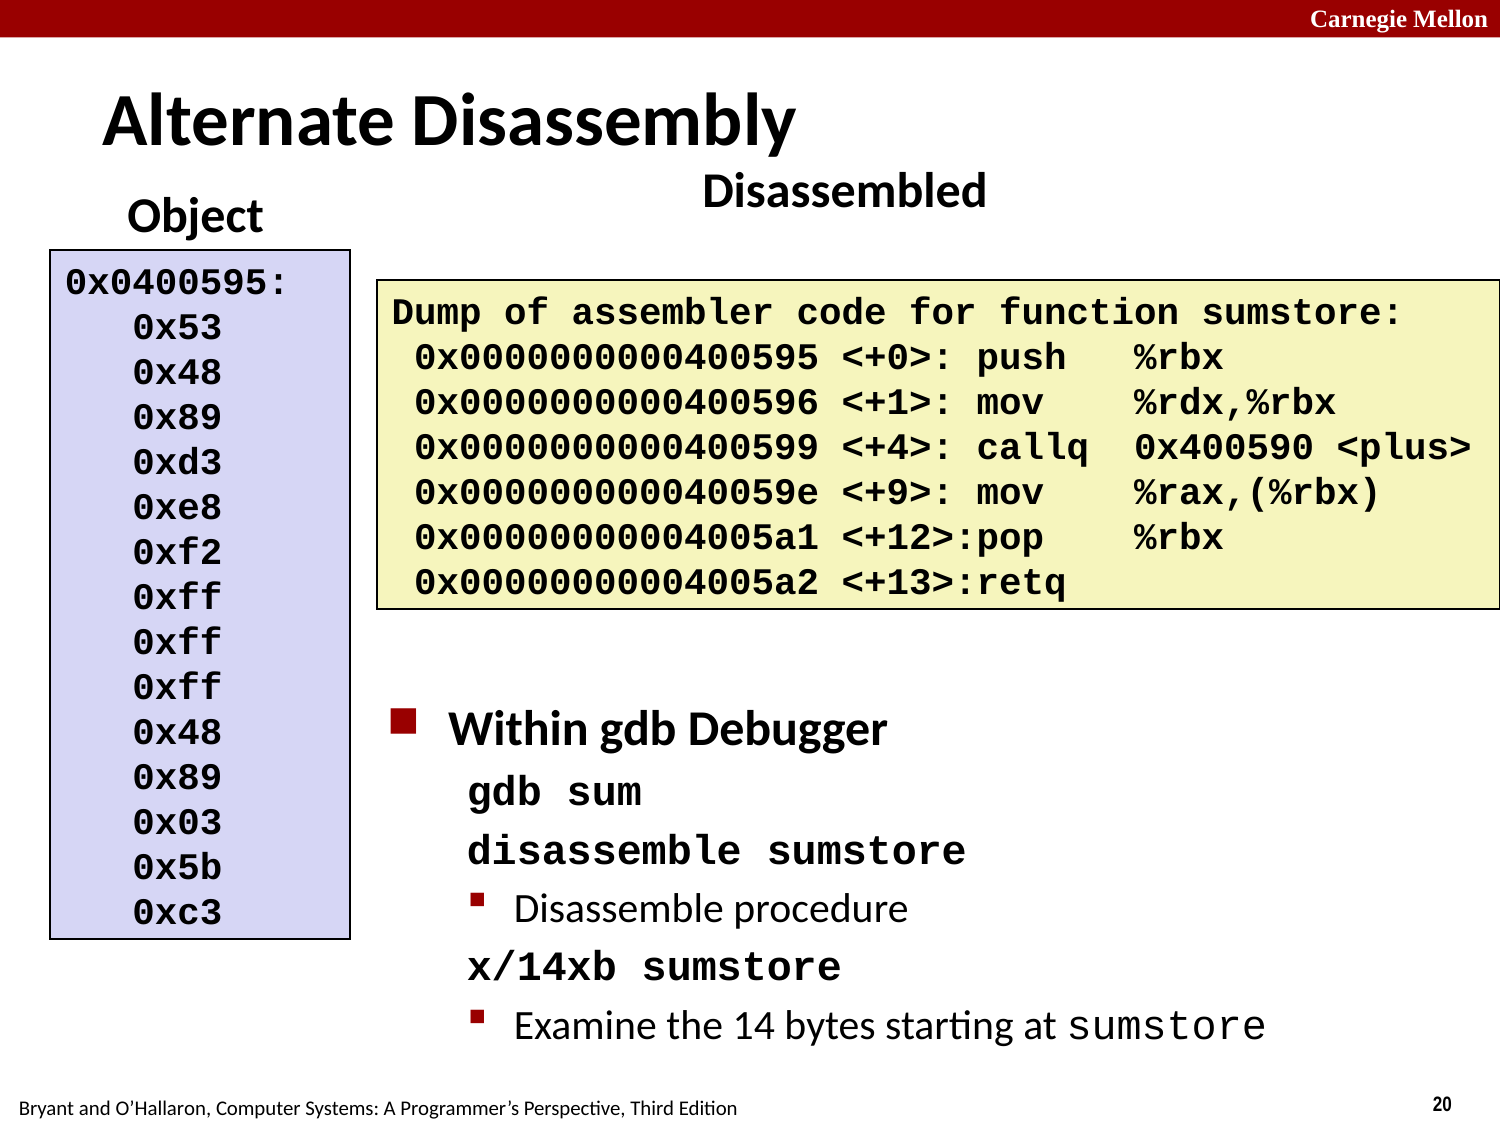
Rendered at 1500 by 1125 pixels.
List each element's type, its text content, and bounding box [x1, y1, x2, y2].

list Within gdb Debugger gdb sum disassemble sumstore Disassemble procedure x/14xb sumstore Examine the 14 bytes starting at sumstore [376, 688, 1411, 1058]
text_box Object [112, 174, 327, 243]
title Alternate Disassembly [87, 68, 1113, 163]
text_box 0x0400595: 0x53 0x48 0x89 0xd3 0xe8 0xf2 0xff 0xff 0xff 0x48 0x89 0x03 0x5b 0xc3 [49, 249, 350, 940]
text_box Dump of assembler code for function sumstore: 0x0000000000400595 <+0>: push %rbx 0x0000000000400596 <+1>: mov %rdx,%rbx 0x0000000000400599 <+4>: callq 0x400590 <plus> 0x000000000040059e <+9>: mov %rax,(%rbx) 0x00000000004005a1 <+12>:pop %rbx 0x00000000004005a2 <+13>:retq [376, 279, 1500, 610]
text_box Disassembled [687, 149, 1115, 218]
